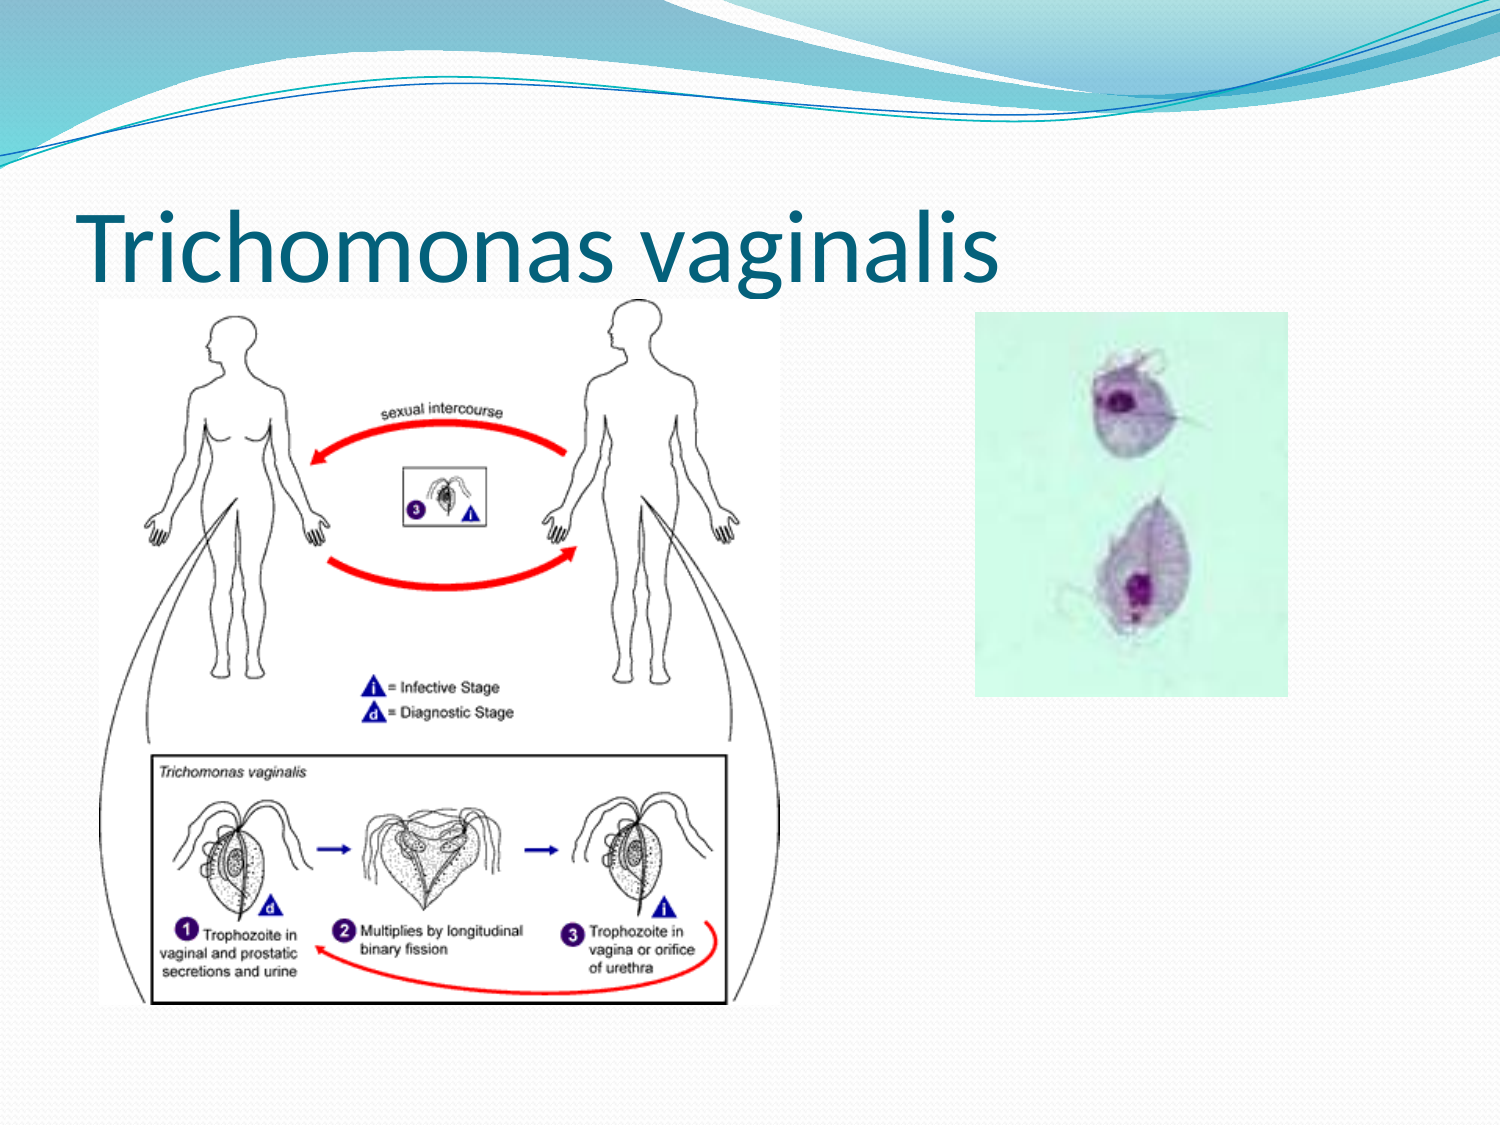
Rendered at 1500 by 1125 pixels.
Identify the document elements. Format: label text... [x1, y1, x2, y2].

title Trichomonas vaginalis [75, 115, 1425, 303]
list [99, 299, 780, 1005]
picture [974, 312, 1288, 698]
